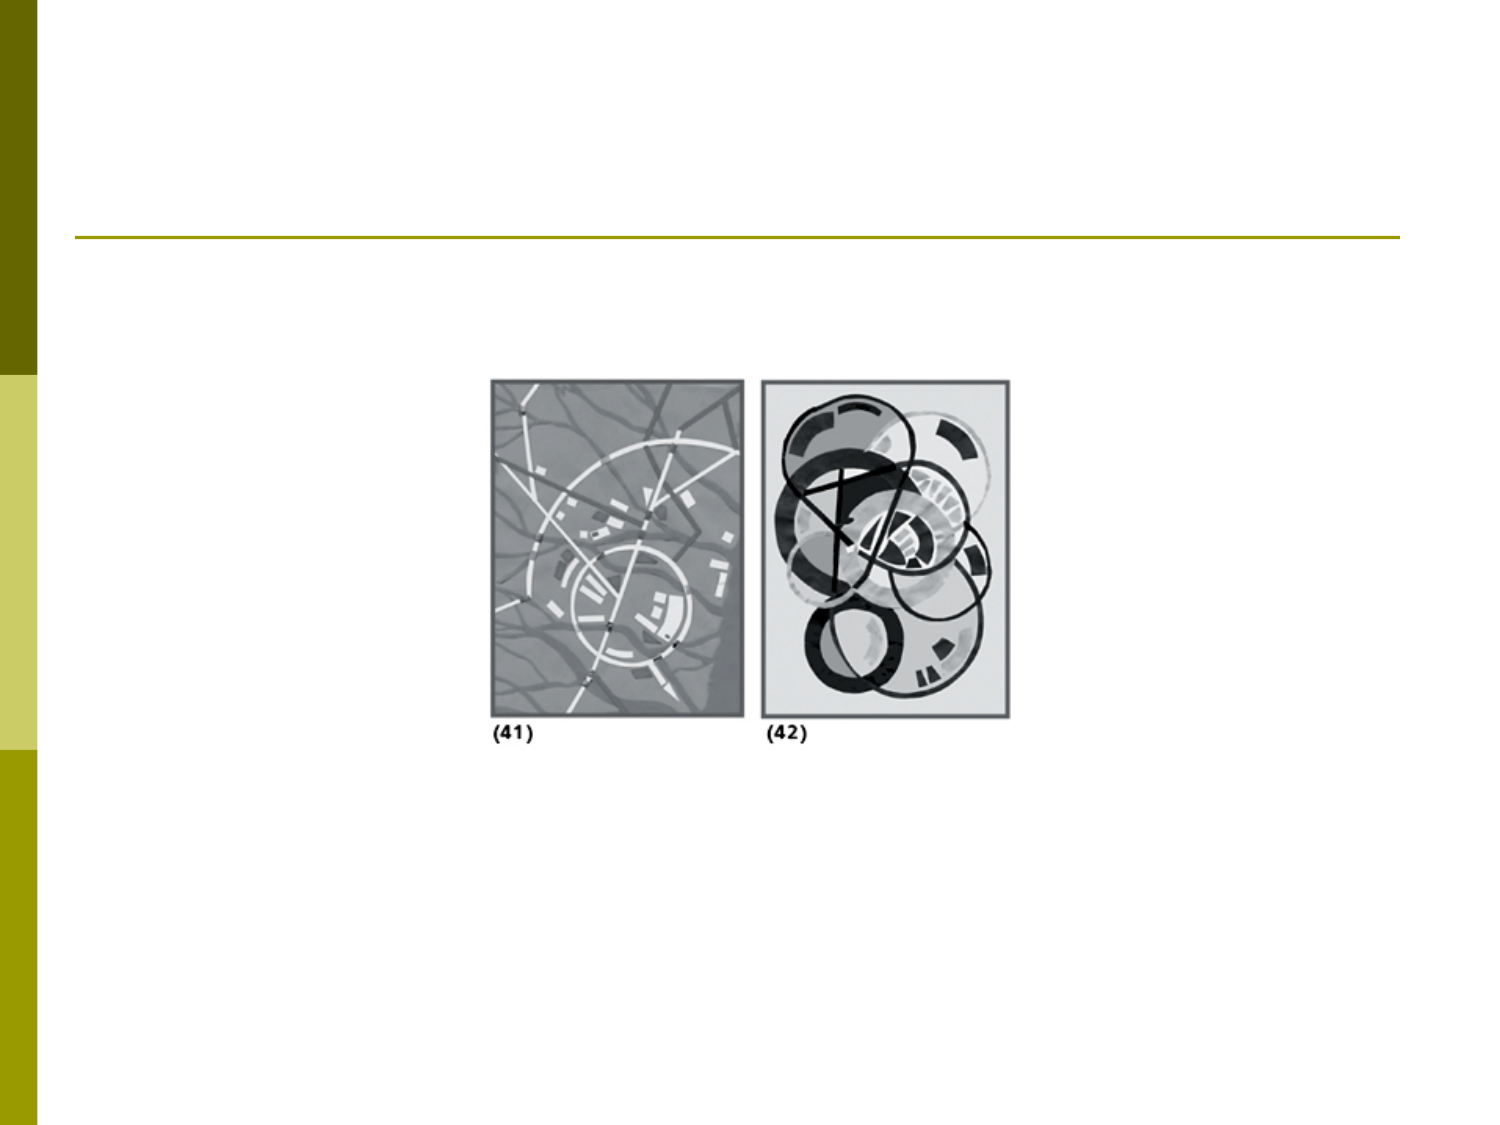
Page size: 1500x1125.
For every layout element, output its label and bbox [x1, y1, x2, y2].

picture [486, 374, 1014, 751]
